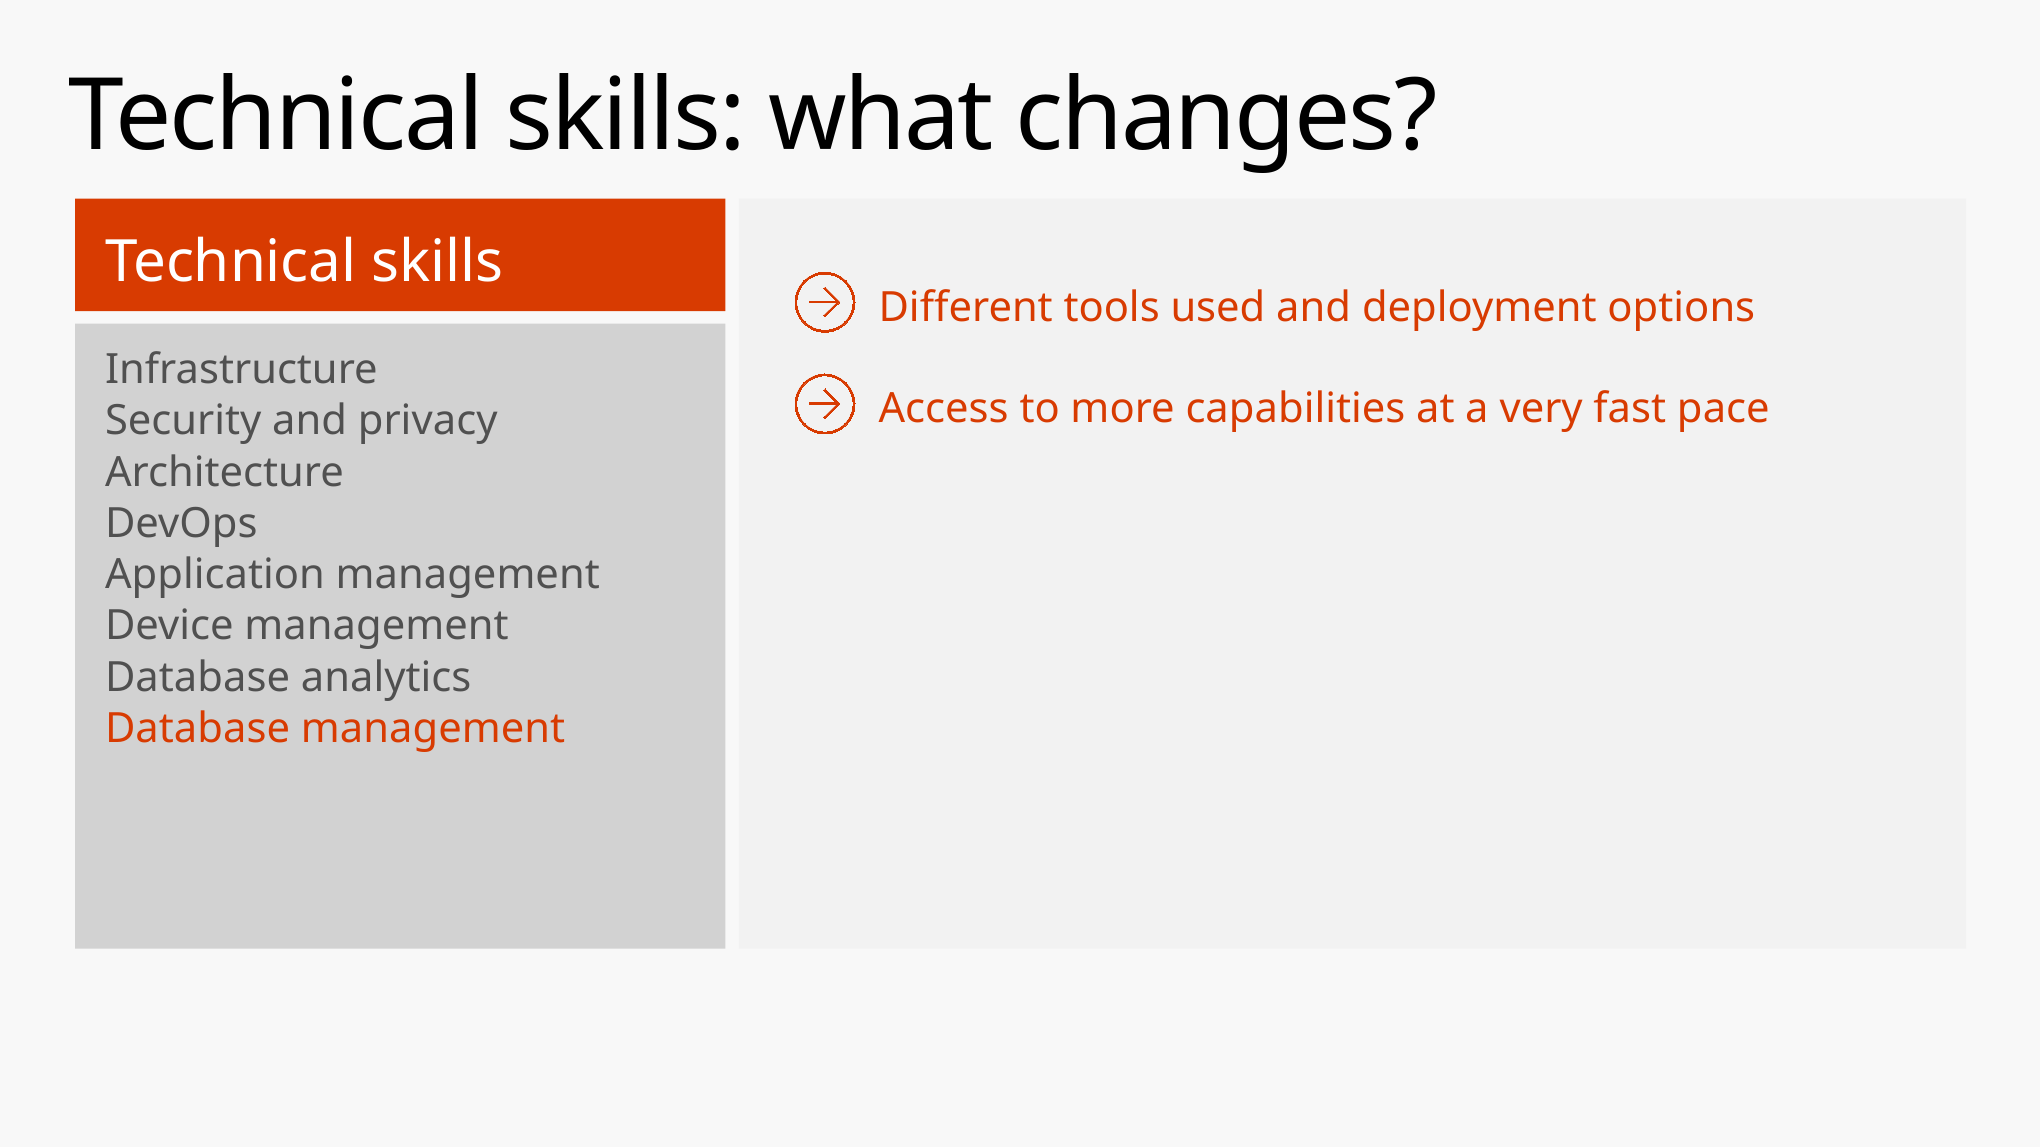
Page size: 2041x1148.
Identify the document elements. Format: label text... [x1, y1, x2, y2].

title Technical skills: what changes? [45, 48, 1996, 199]
text_box [738, 198, 1967, 949]
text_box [794, 356, 1967, 457]
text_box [794, 254, 1967, 355]
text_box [74, 198, 726, 949]
